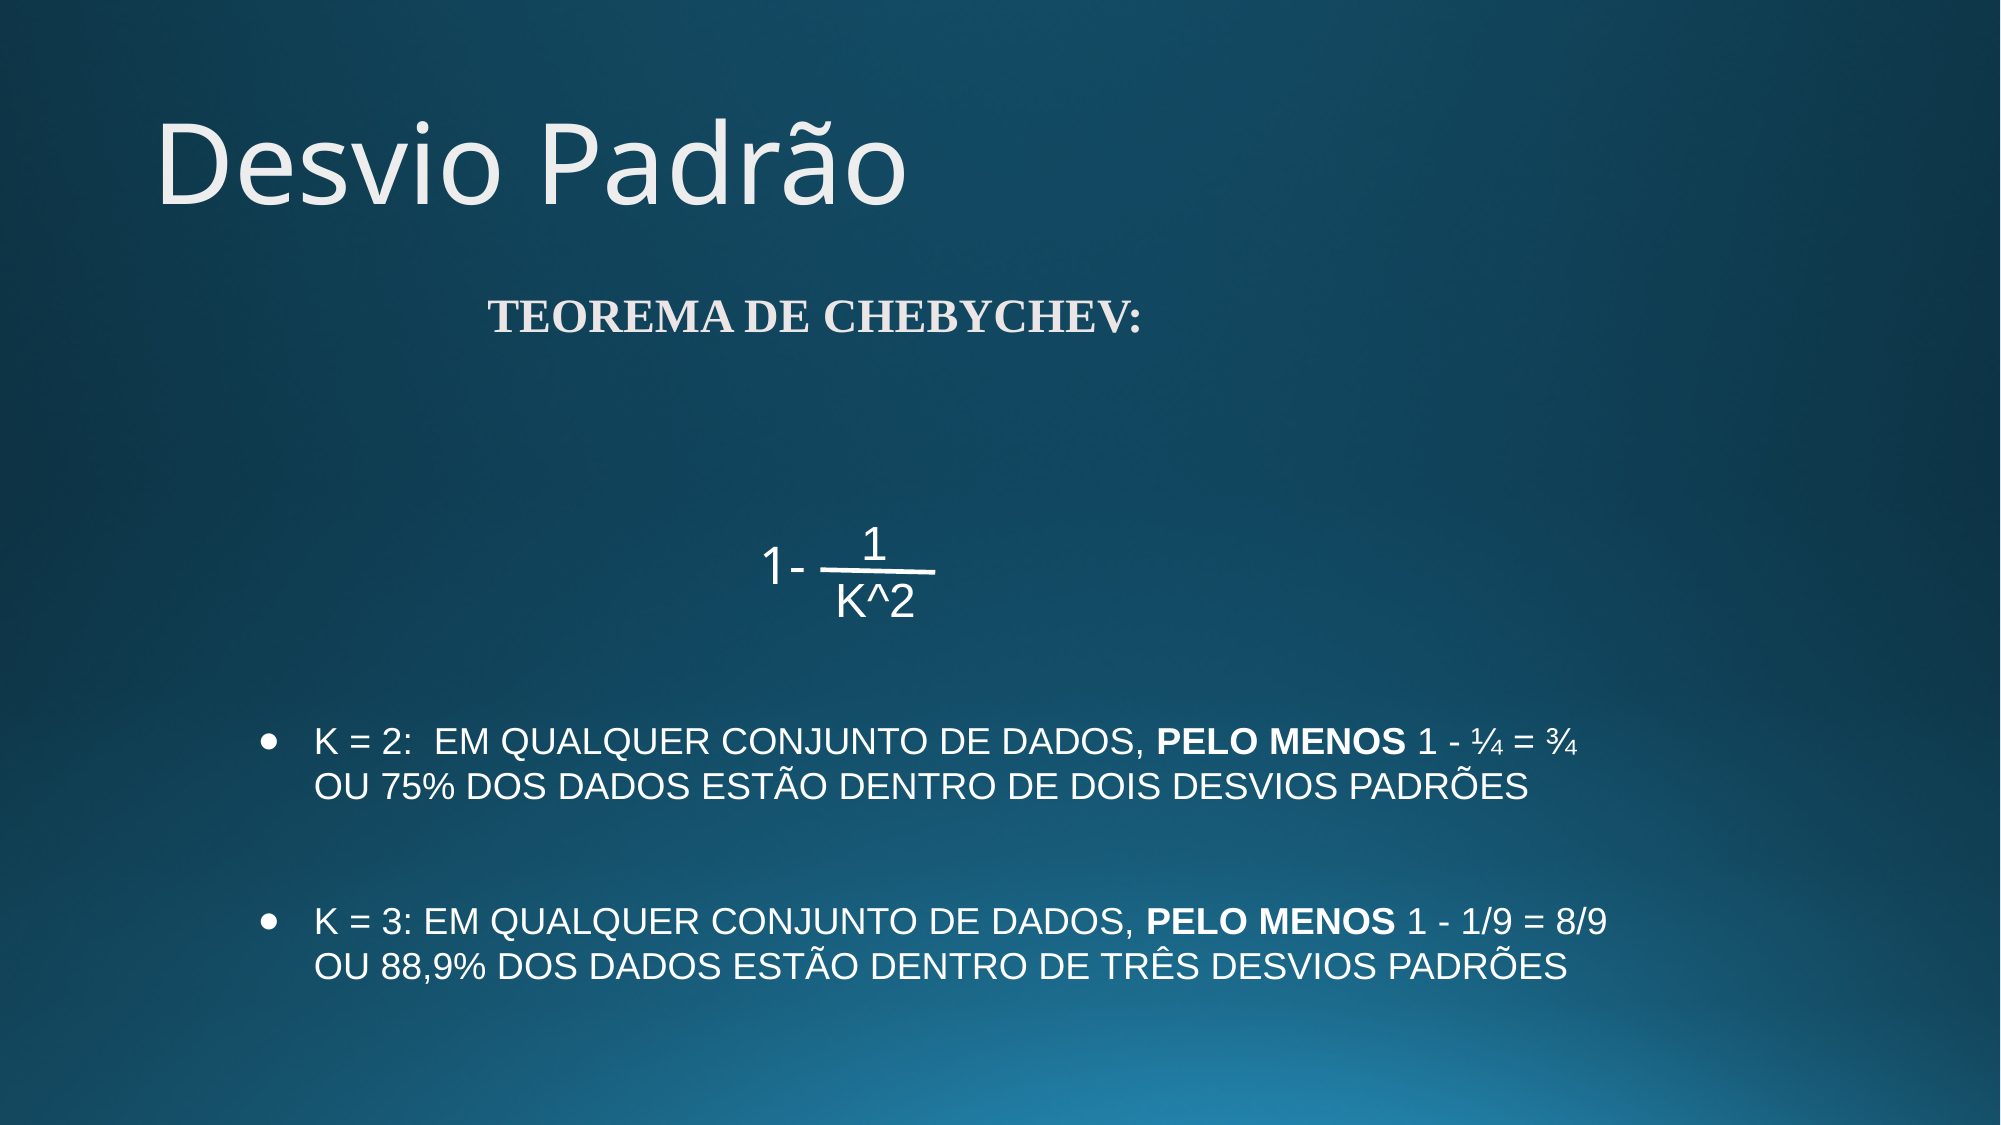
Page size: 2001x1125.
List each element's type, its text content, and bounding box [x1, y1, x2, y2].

text_box K = 2: EM QUALQUER CONJUNTO DE DADOS, PELO MENOS 1 - ¼ = ¾ OU 75% DOS DADOS ESTÃO DENTRO DE DOIS DESVIOS PADRÕES K = 3: EM QUALQUER CONJUNTO DE DADOS, PELO MENOS 1 - 1/9 = 8/9 OU 88,9% DOS DADOS ESTÃO DENTRO DE TRÊS DESVIOS PADRÕES [223, 701, 1647, 1002]
text_box 1- [744, 517, 820, 610]
picture [0, 0, 2001, 1125]
text_box TEOREMA DE CHEBYCHEV: [472, 277, 1418, 334]
text_box Desvio Padrão [137, 59, 1863, 278]
text_box 1 K^2 [820, 497, 1732, 643]
